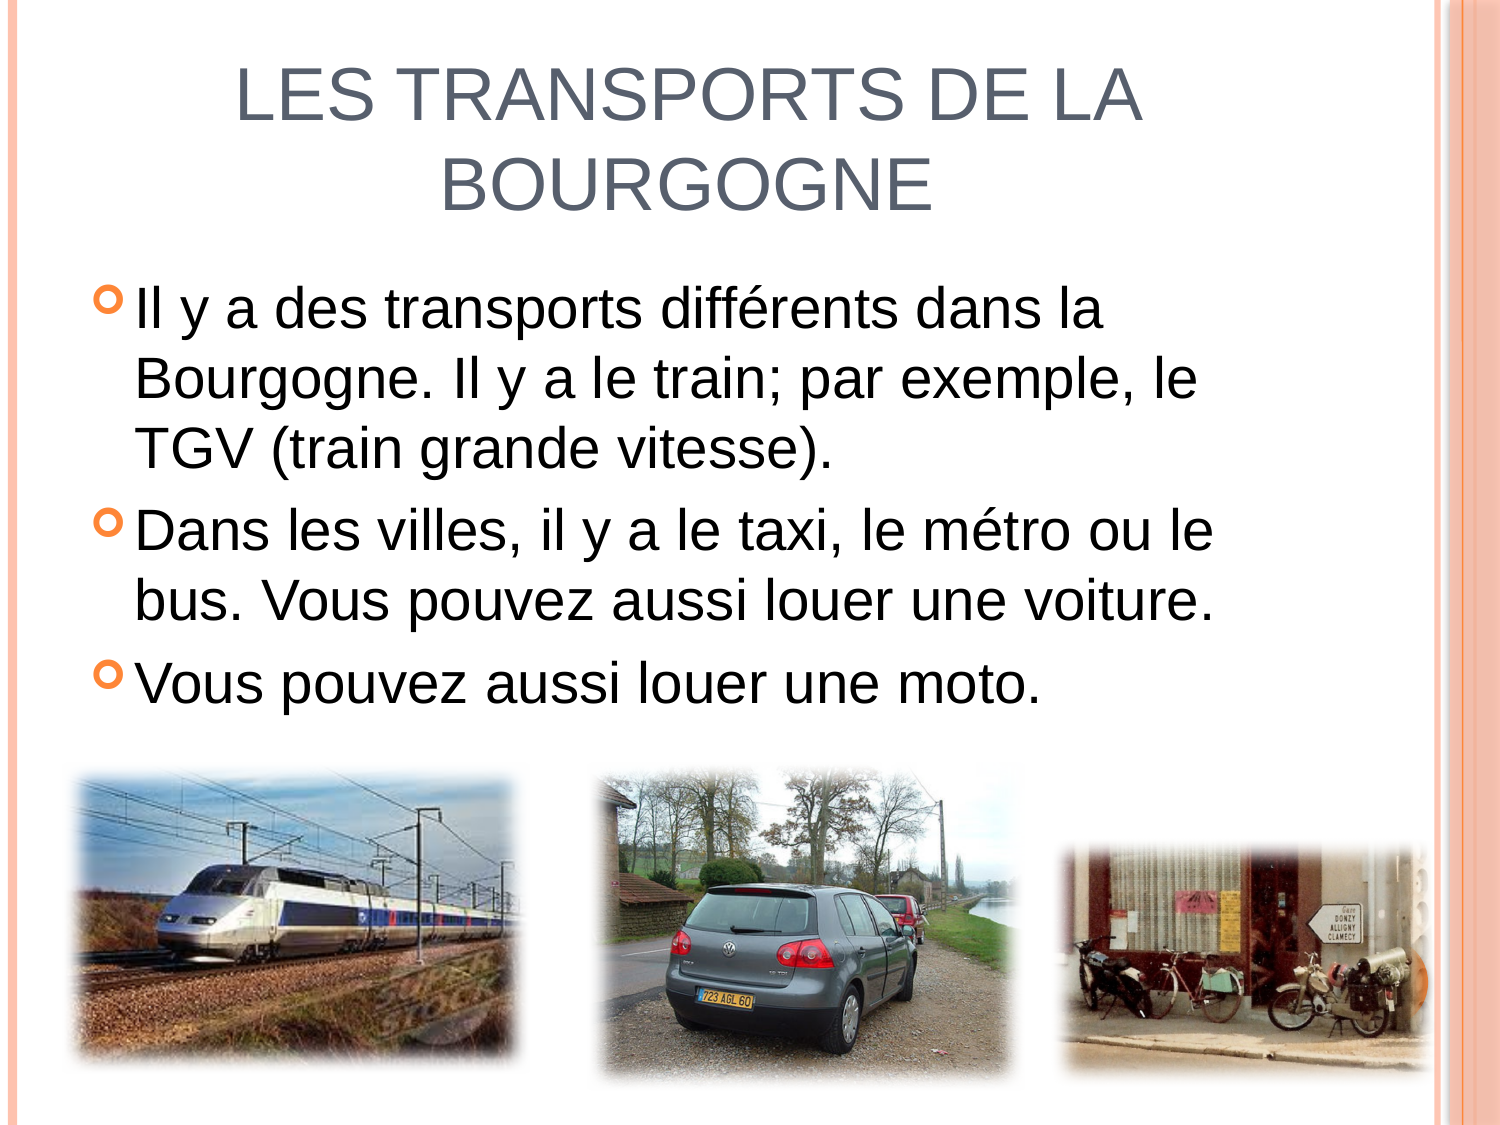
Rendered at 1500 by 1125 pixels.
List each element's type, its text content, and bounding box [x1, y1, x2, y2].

list Il y a des transports différents dans la Bourgogne. Il y a le train; par exemple, le TGV (train grande vitesse). Dans les villes, il y a le taxi, le métro ou le bus. Vous pouvez aussi louer une voiture. Vous pouvez aussi louer une moto. [74, 262, 1301, 1063]
picture [586, 761, 1026, 1092]
title Les transports de la Bourgogne [75, 45, 1300, 233]
picture [1049, 836, 1438, 1088]
picture [61, 761, 531, 1074]
